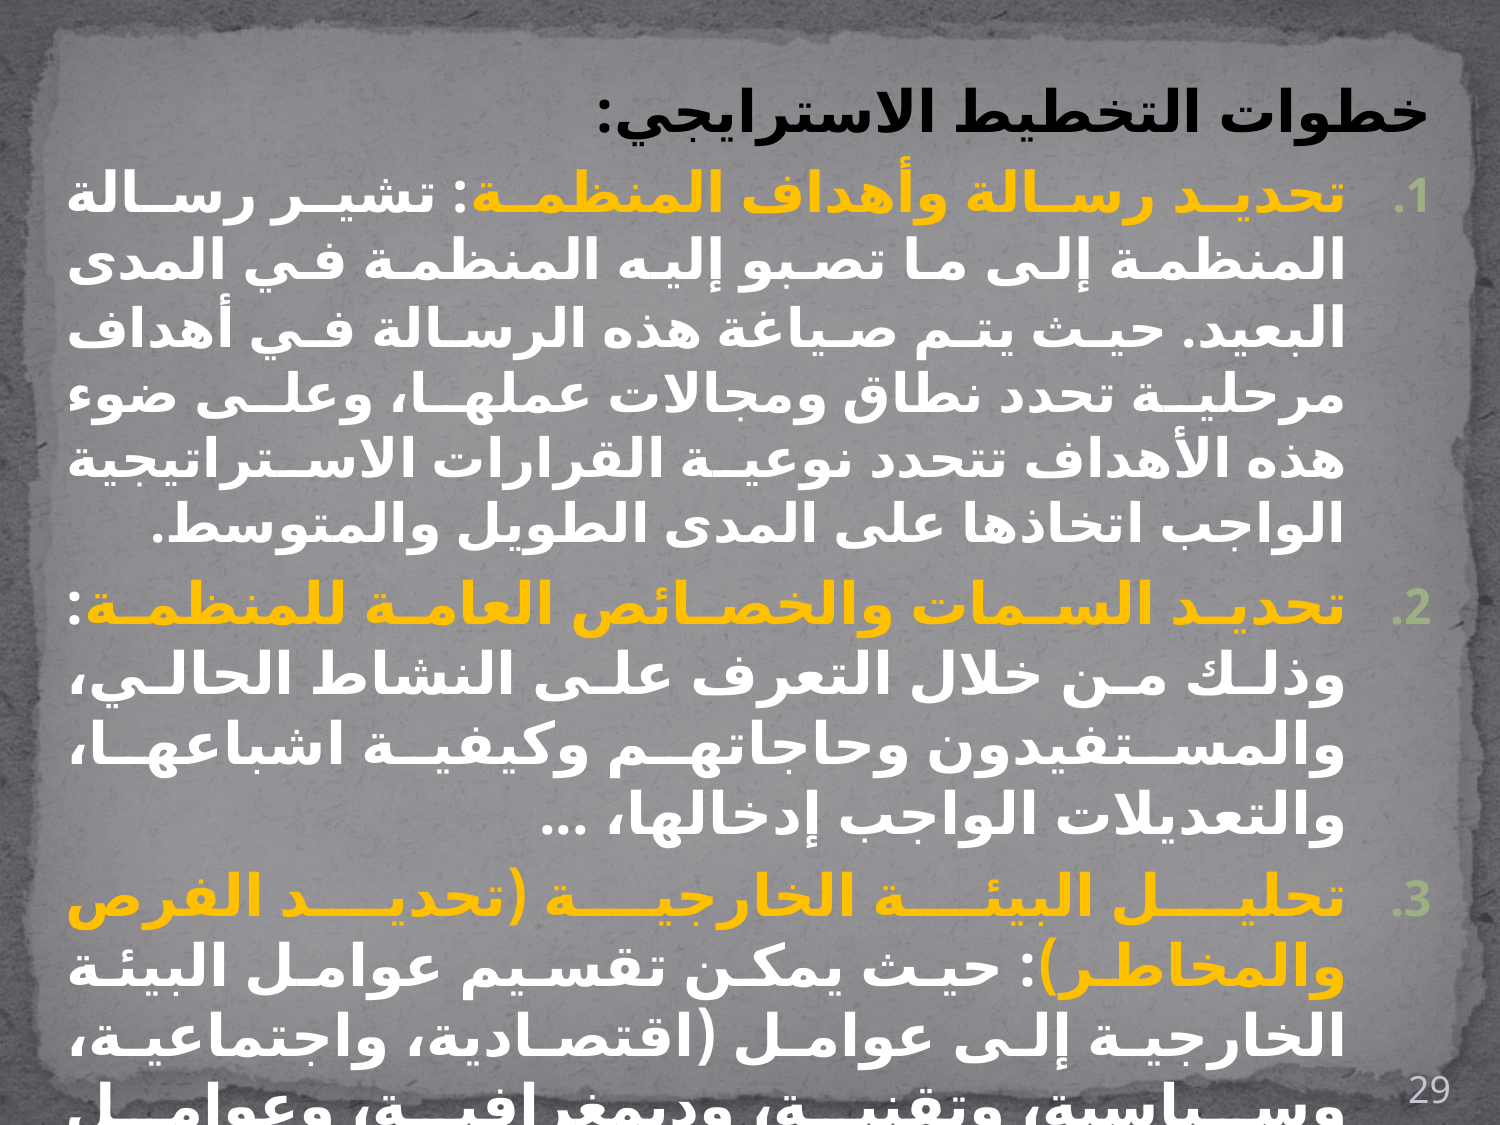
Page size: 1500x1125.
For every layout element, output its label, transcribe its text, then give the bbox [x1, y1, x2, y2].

slide_number 29 [1379, 1054, 1480, 1125]
list خطوات التخطيط الاسترايجي: تحديد رسالة وأهداف المنظمة: تشير رسالة المنظمة إلى ما تصبو إليه المنظمة في المدى البعيد. حيث يتم صياغة هذه الرسالة في أهداف مرحلية تحدد نطاق ومجالات عملها، وعلى ضوء هذه الأهداف تتحدد نوعية القرارات الاستراتيجية الواجب اتخاذها على المدى الطويل والمتوسط. تحديد السمات والخصائص العامة للمنظمة: وذلك من خلال التعرف على النشاط الحالي، والمستفيدون وحاجاتهم وكيفية اشباعها، والتعديلات الواجب إدخالها، ... تحليل البيئة الخارجية (تحديد الفرص والمخاطر): حيث يمكن تقسيم عوامل البيئة الخارجية إلى عوامل (اقتصادية، واجتماعية، وسياسية، وتقنية، وديمغرافية، وعوامل أخرى). تحليل البيئة الداخلية (تحديد نواحي القوة والضعف): وتتكون البيئة الداخلية للمنظمة من (الهيكل التنظيمي، والثقافة، والموارد). [51, 66, 1447, 1071]
